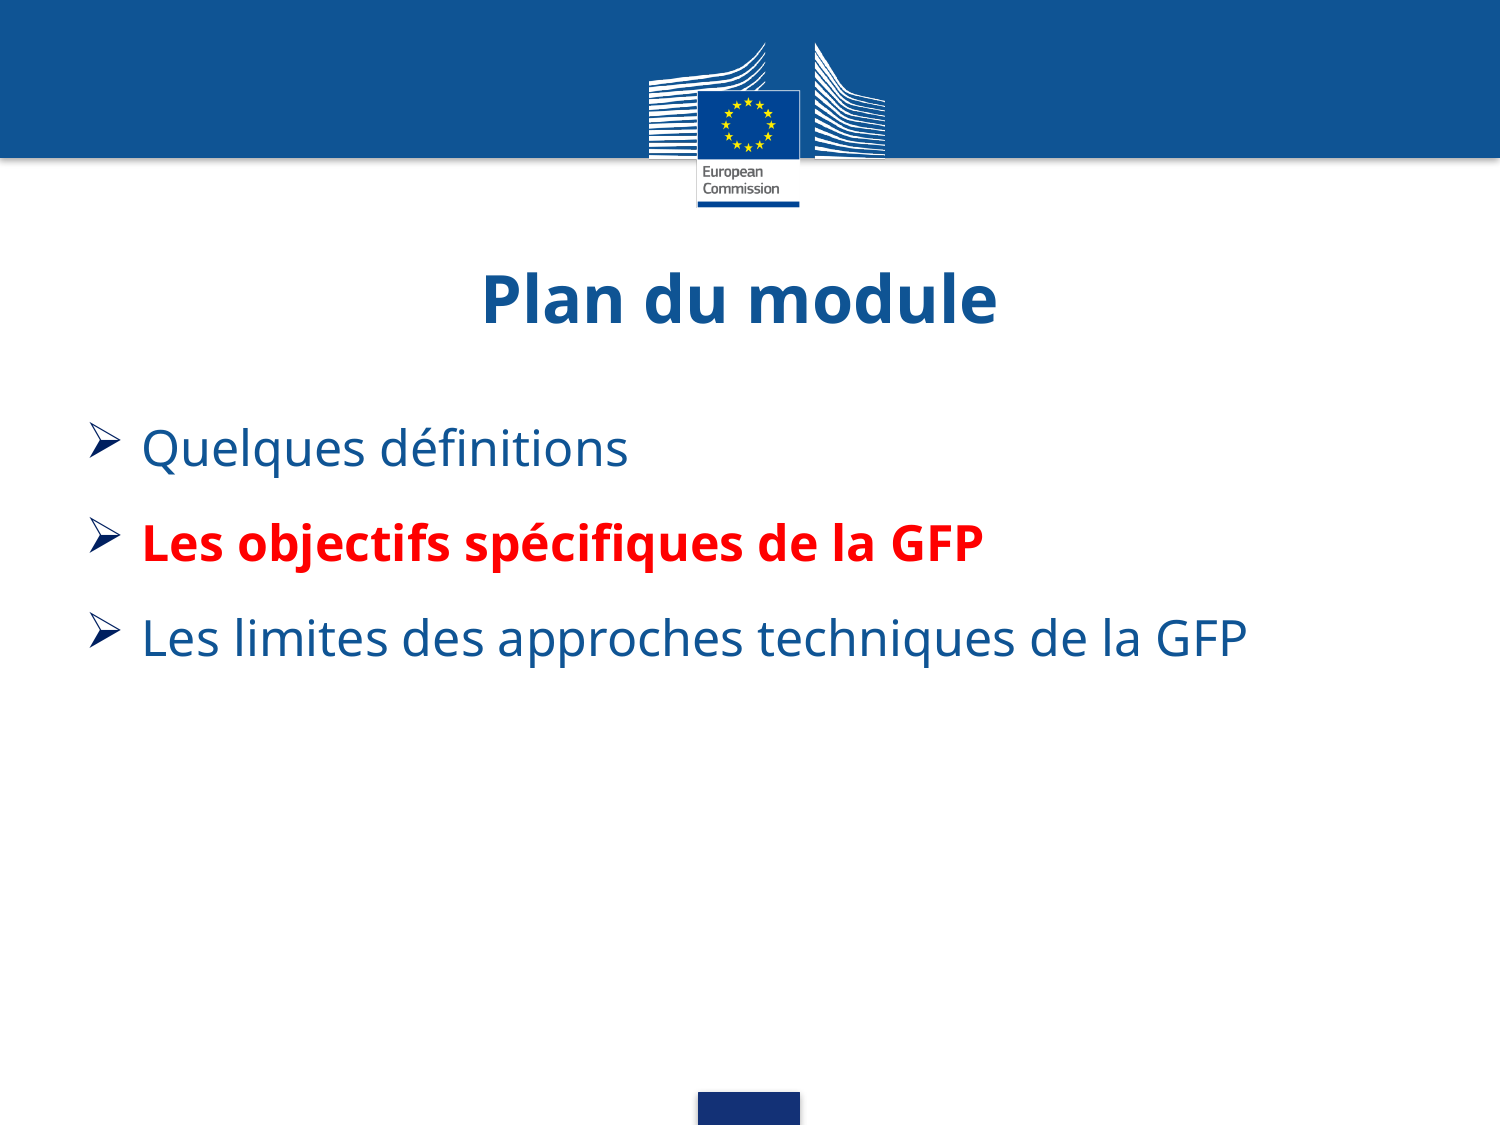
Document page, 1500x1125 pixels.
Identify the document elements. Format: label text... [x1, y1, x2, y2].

list Quelques définitions Les objectifs spécifiques de la GFP Les limites des approches techniques de la GFP [70, 408, 1449, 1020]
title Plan du module [64, 219, 1416, 374]
picture [649, 42, 885, 208]
